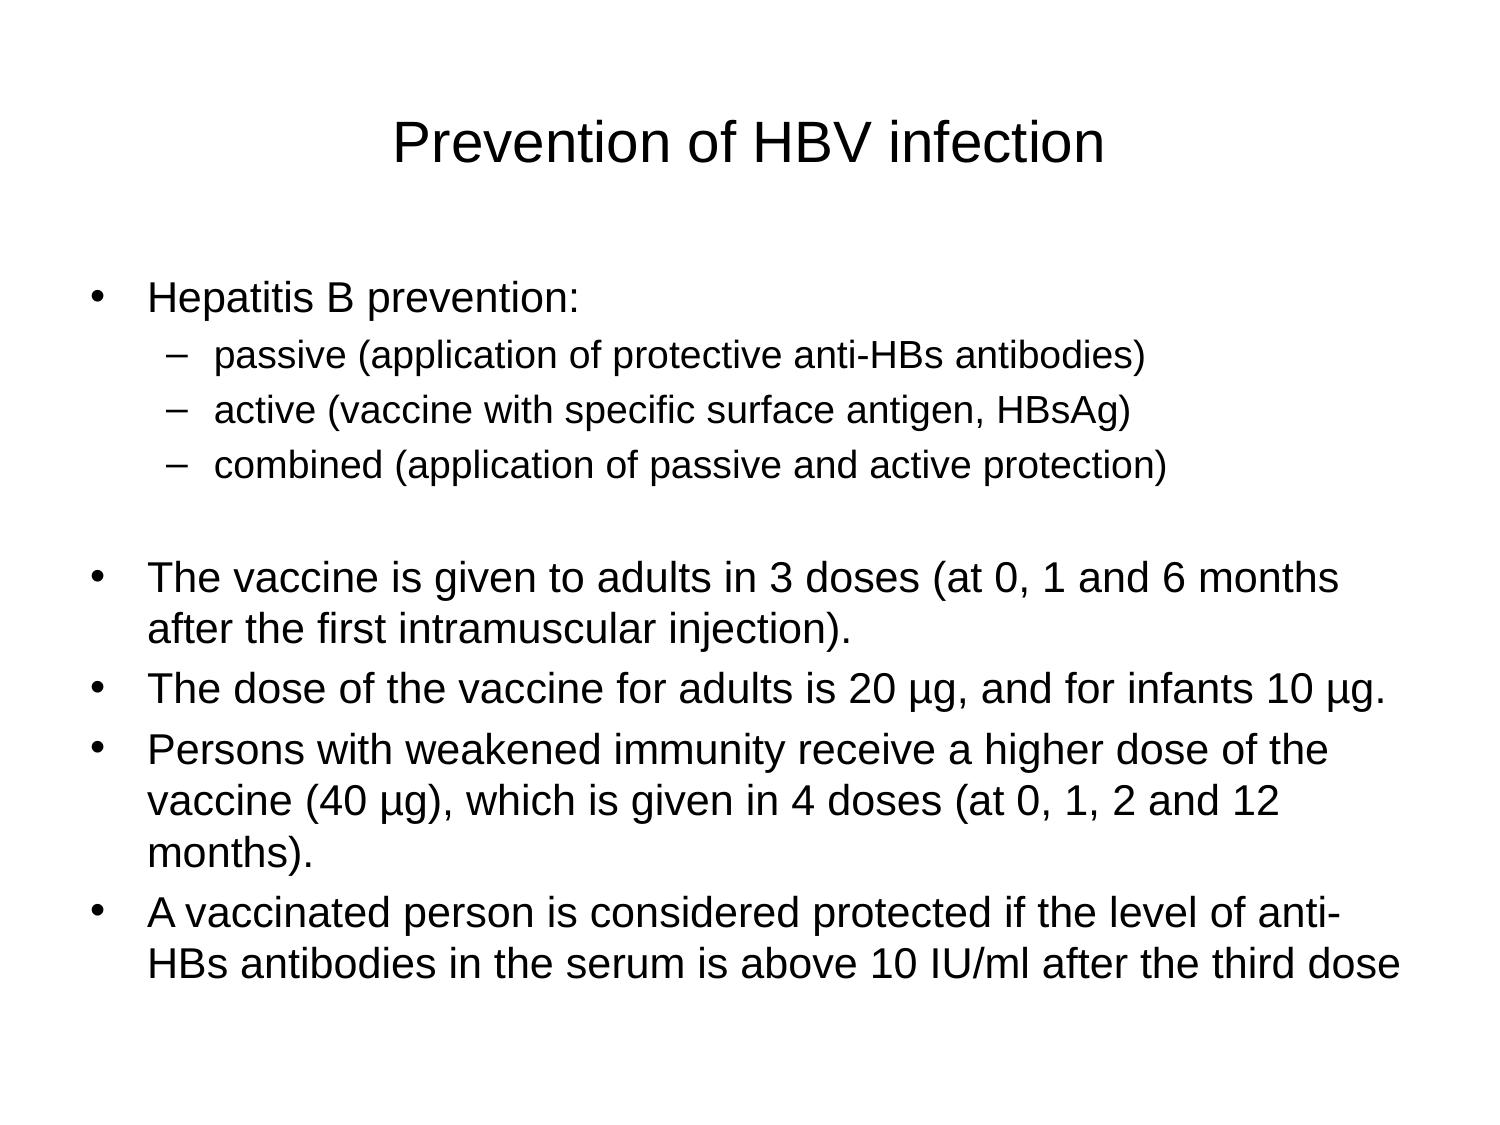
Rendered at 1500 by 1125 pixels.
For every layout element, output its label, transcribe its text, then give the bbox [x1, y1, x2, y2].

list Hepatitis B prevention: passive (application of protective anti-HBs antibodies) active (vaccine with specific surface antigen, HBsAg) combined (application of passive and active protection) The vaccine is given to adults in 3 doses (at 0, 1 and 6 months after the first intramuscular injection). The dose of the vaccine for adults is 20 µg, and for infants 10 µg. Persons with weakened immunity receive a higher dose of the vaccine (40 µg), which is given in 4 doses (at 0, 1, 2 and 12 months). A vaccinated person is considered protected if the level of anti-HBs antibodies in the serum is above 10 IU/ml after the third dose [75, 262, 1425, 1005]
title Prevention of HBV infection [75, 45, 1425, 233]
